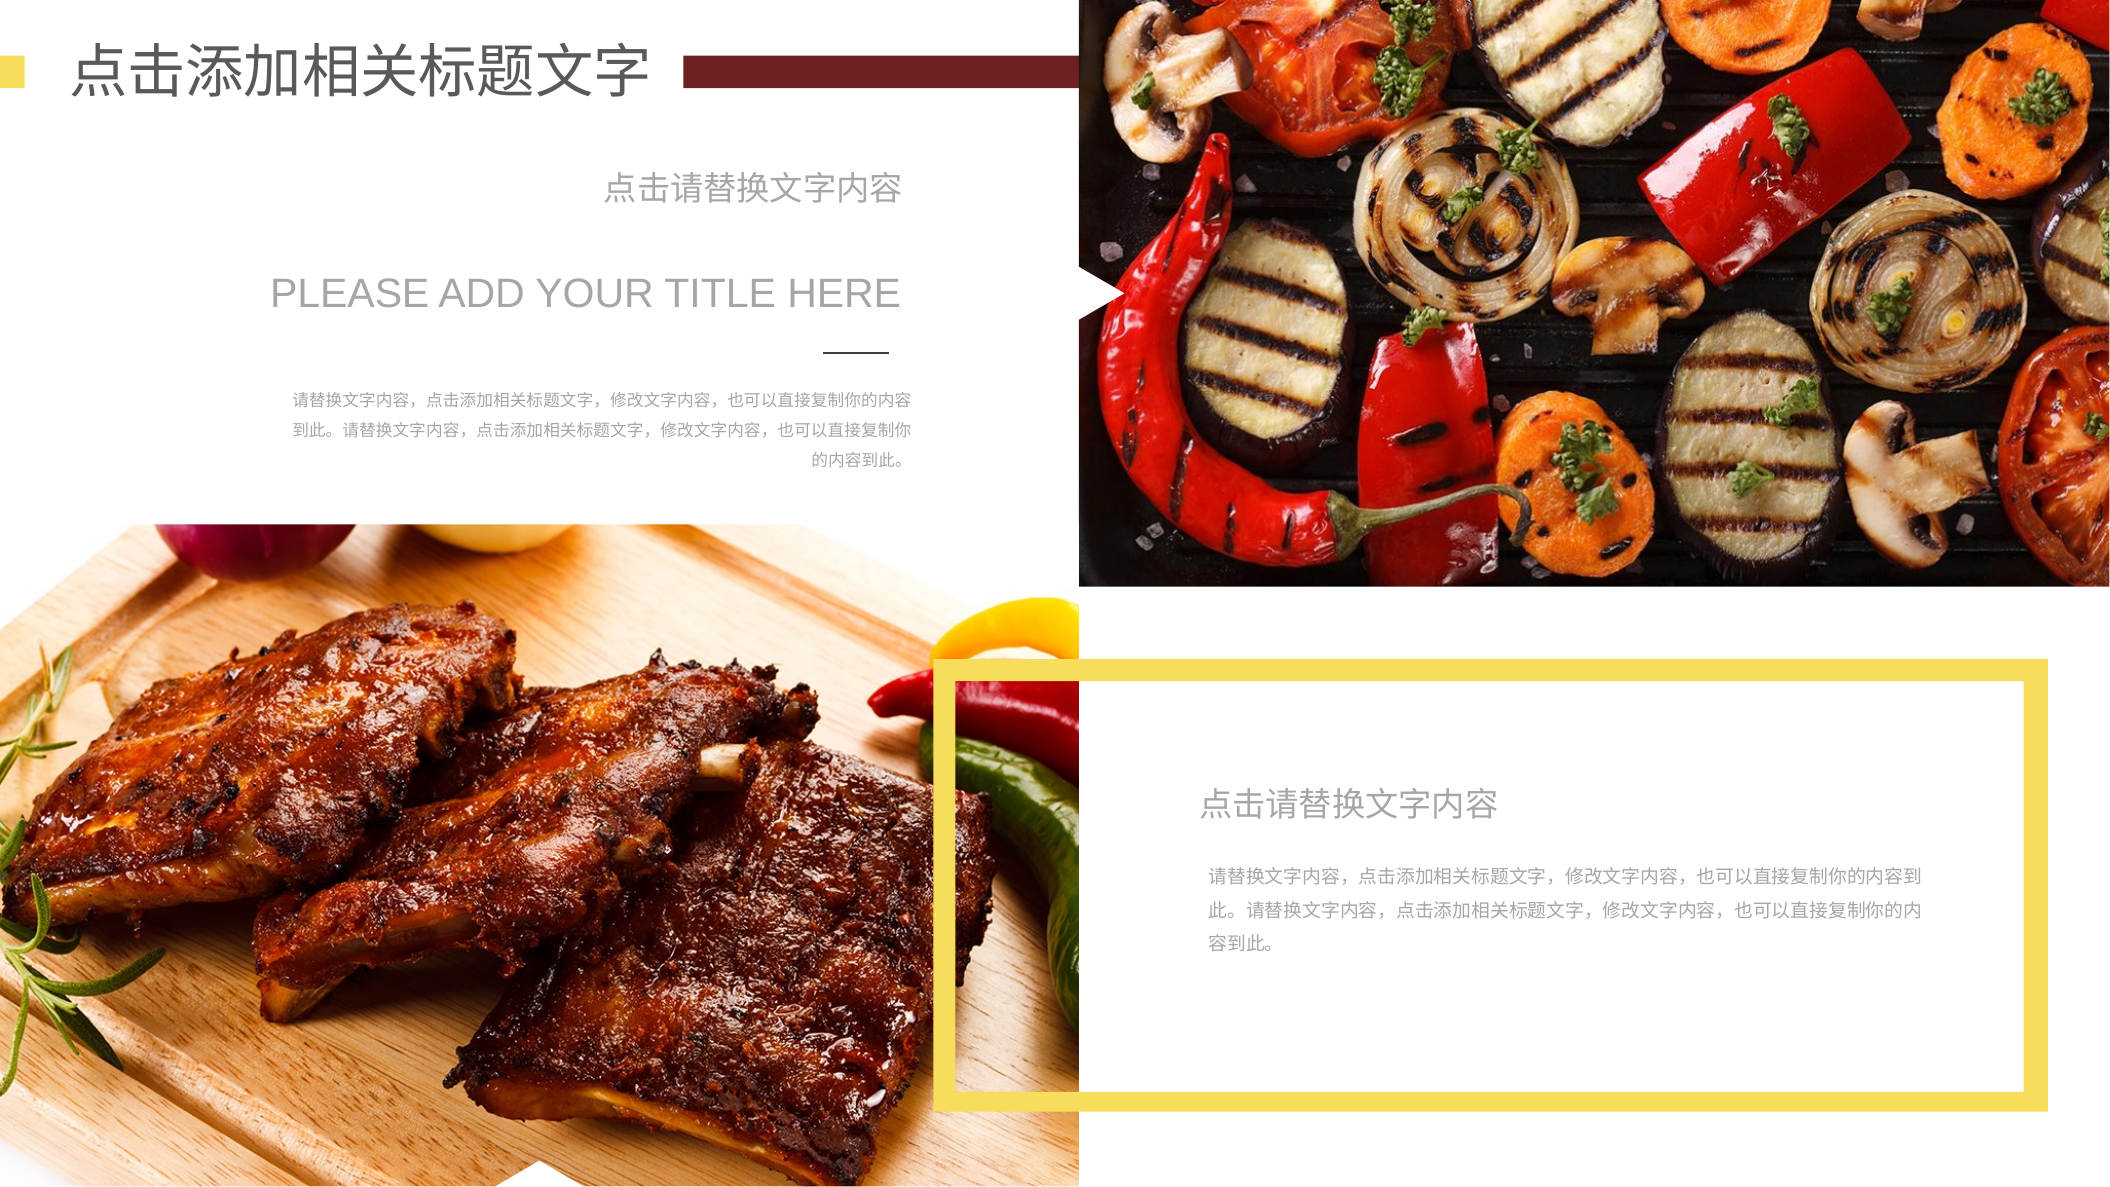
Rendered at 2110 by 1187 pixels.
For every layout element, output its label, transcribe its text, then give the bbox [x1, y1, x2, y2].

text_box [250, 139, 927, 476]
text_box [0, 523, 1080, 1187]
text_box 点击添加相关标题文字 [54, 26, 667, 112]
text_box [1077, 0, 2110, 588]
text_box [933, 659, 2048, 1112]
